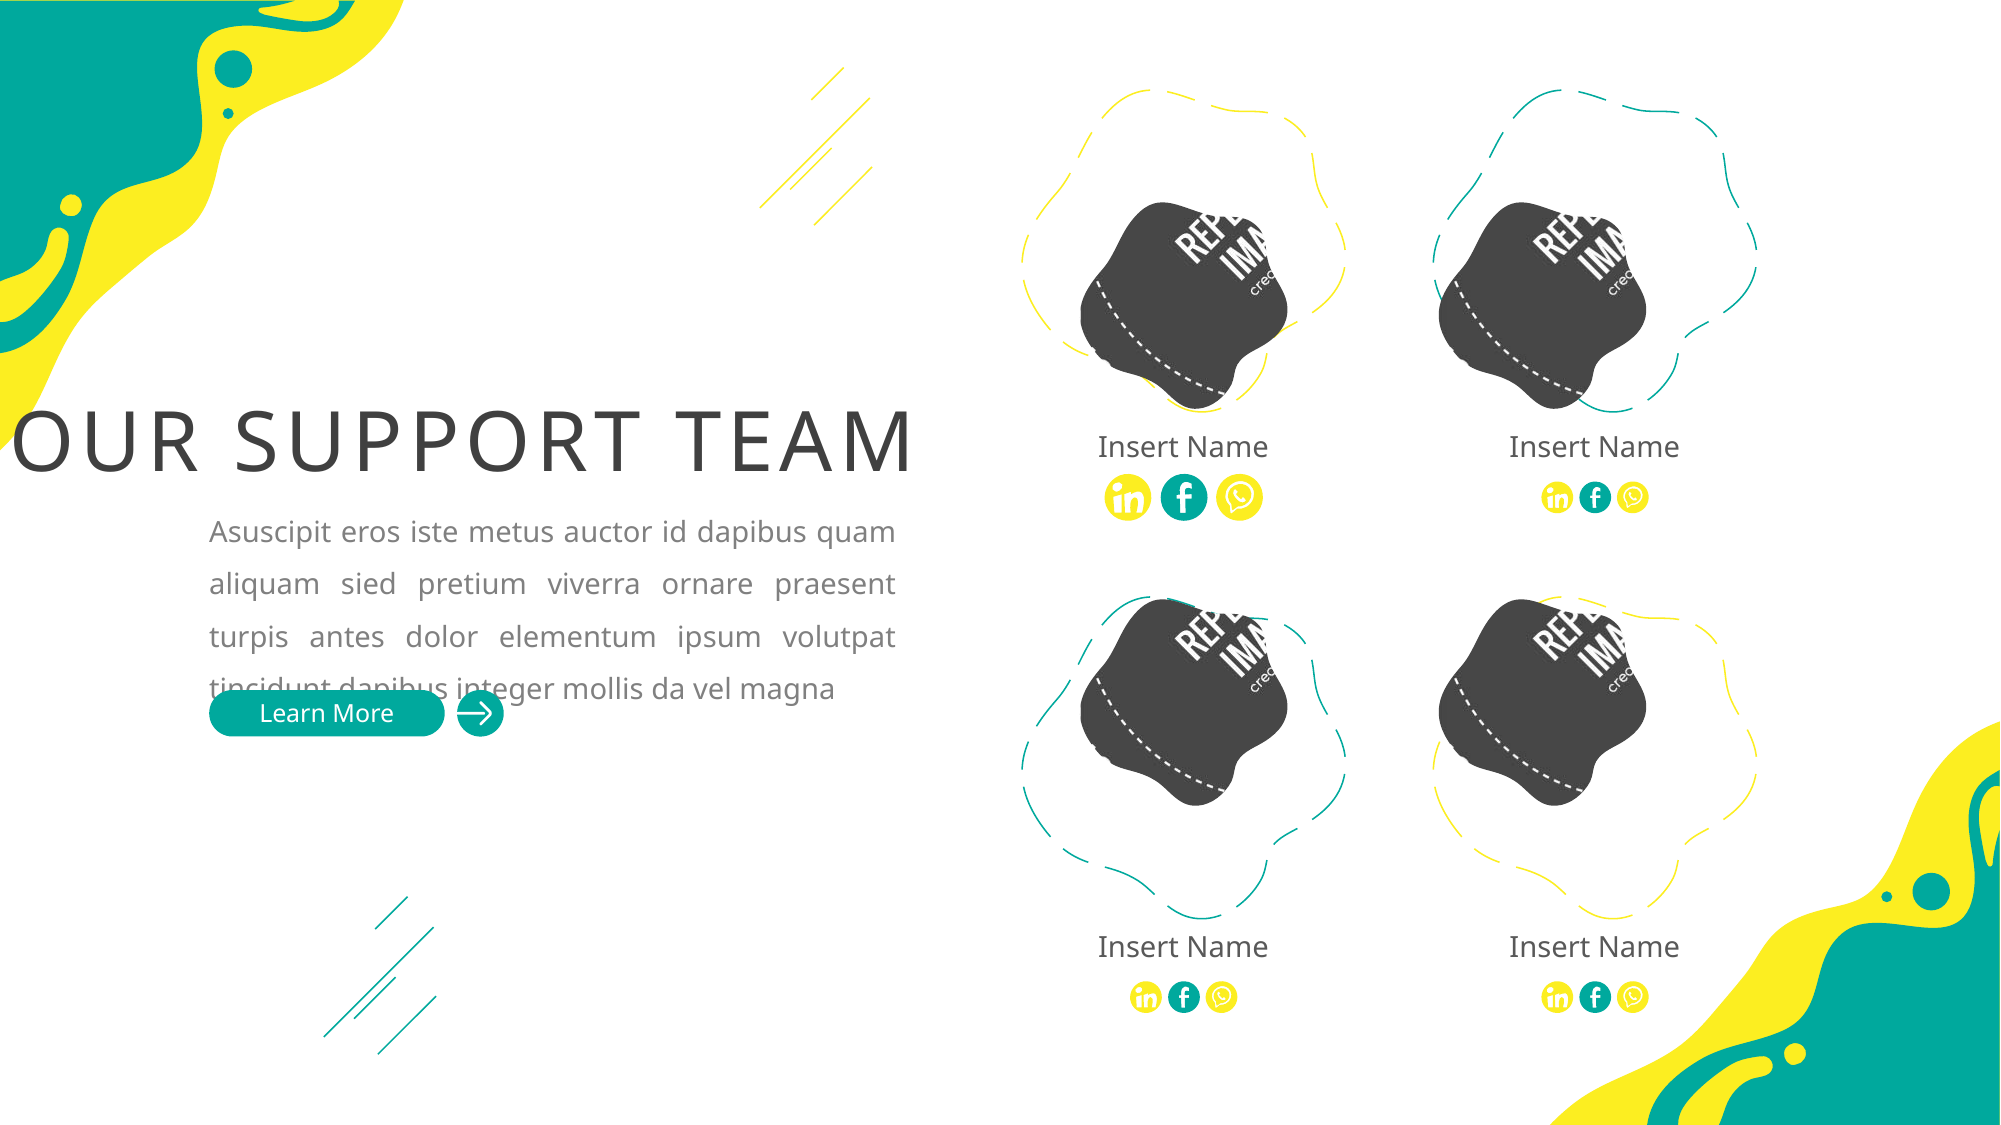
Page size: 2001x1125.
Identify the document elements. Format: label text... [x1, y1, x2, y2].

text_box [1541, 481, 1649, 514]
text_box [1549, 721, 2000, 1125]
text_box [1433, 90, 1757, 412]
text_box [1438, 599, 1647, 806]
text_box [1433, 596, 1757, 919]
text_box Insert Name [1083, 420, 1284, 471]
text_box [1541, 981, 1649, 1013]
text_box [1079, 202, 1288, 409]
text_box [0, 0, 404, 451]
text_box [1022, 596, 1346, 919]
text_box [204, 388, 897, 737]
text_box [1079, 599, 1288, 806]
text_box [1022, 90, 1346, 360]
text_box Insert Name [1494, 420, 1696, 471]
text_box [1130, 981, 1238, 1013]
text_box [1143, 340, 1272, 412]
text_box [759, 67, 873, 226]
text_box [1438, 202, 1647, 409]
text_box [323, 896, 437, 1055]
text_box Insert Name [1083, 920, 1284, 971]
text_box [0, 0, 355, 354]
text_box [1104, 473, 1263, 521]
text_box [1647, 769, 2000, 1125]
text_box Insert Name [1494, 920, 1696, 971]
